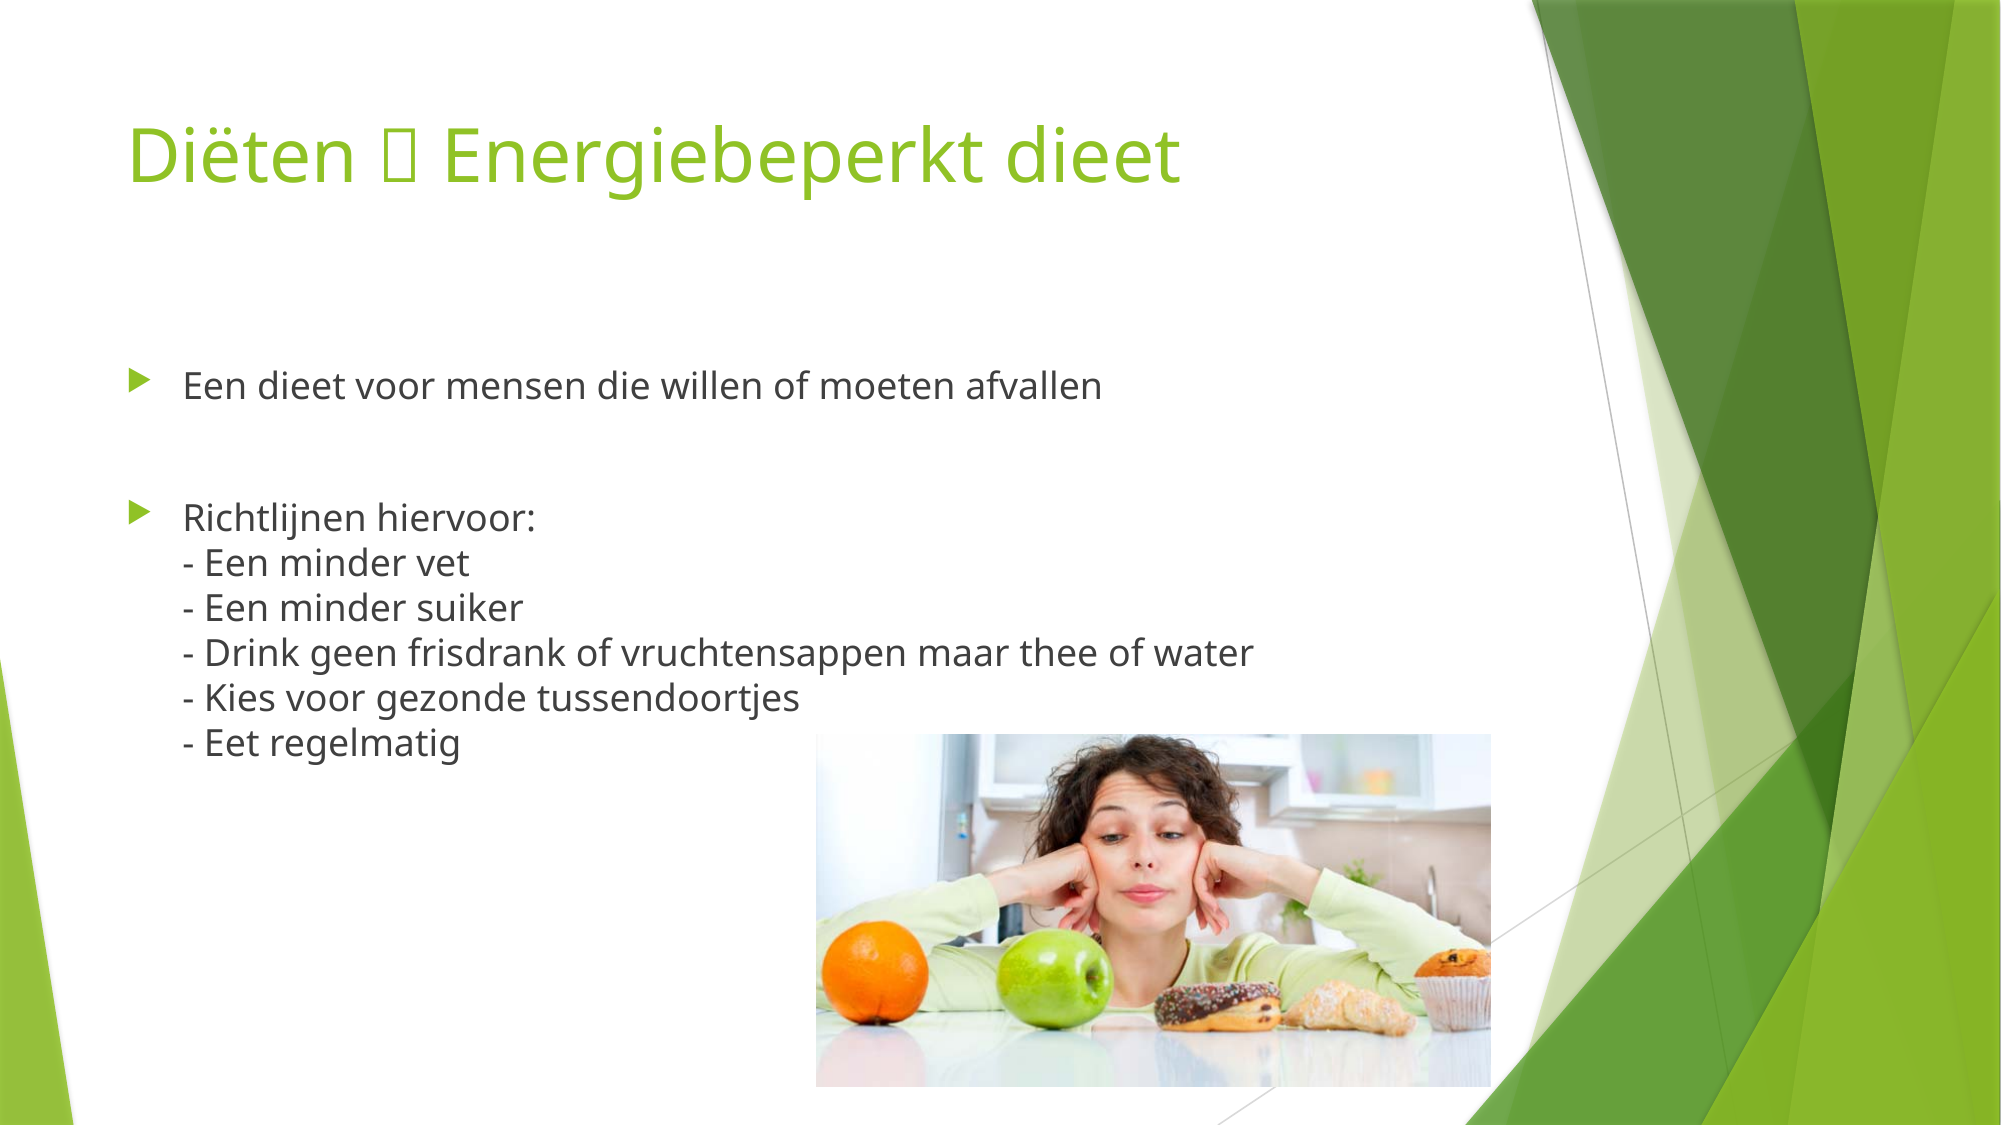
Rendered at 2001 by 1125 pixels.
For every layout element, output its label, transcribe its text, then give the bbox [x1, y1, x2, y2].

picture [815, 733, 1491, 1088]
list Een dieet voor mensen die willen of moeten afvallen Richtlijnen hiervoor: - Een minder vet - Een minder suiker - Drink geen frisdrank of vruchtensappen maar thee of water - Kies voor gezonde tussendoortjes - Eet regelmatig [111, 354, 1522, 992]
title Diëten  Energiebeperkt dieet [111, 99, 1522, 317]
